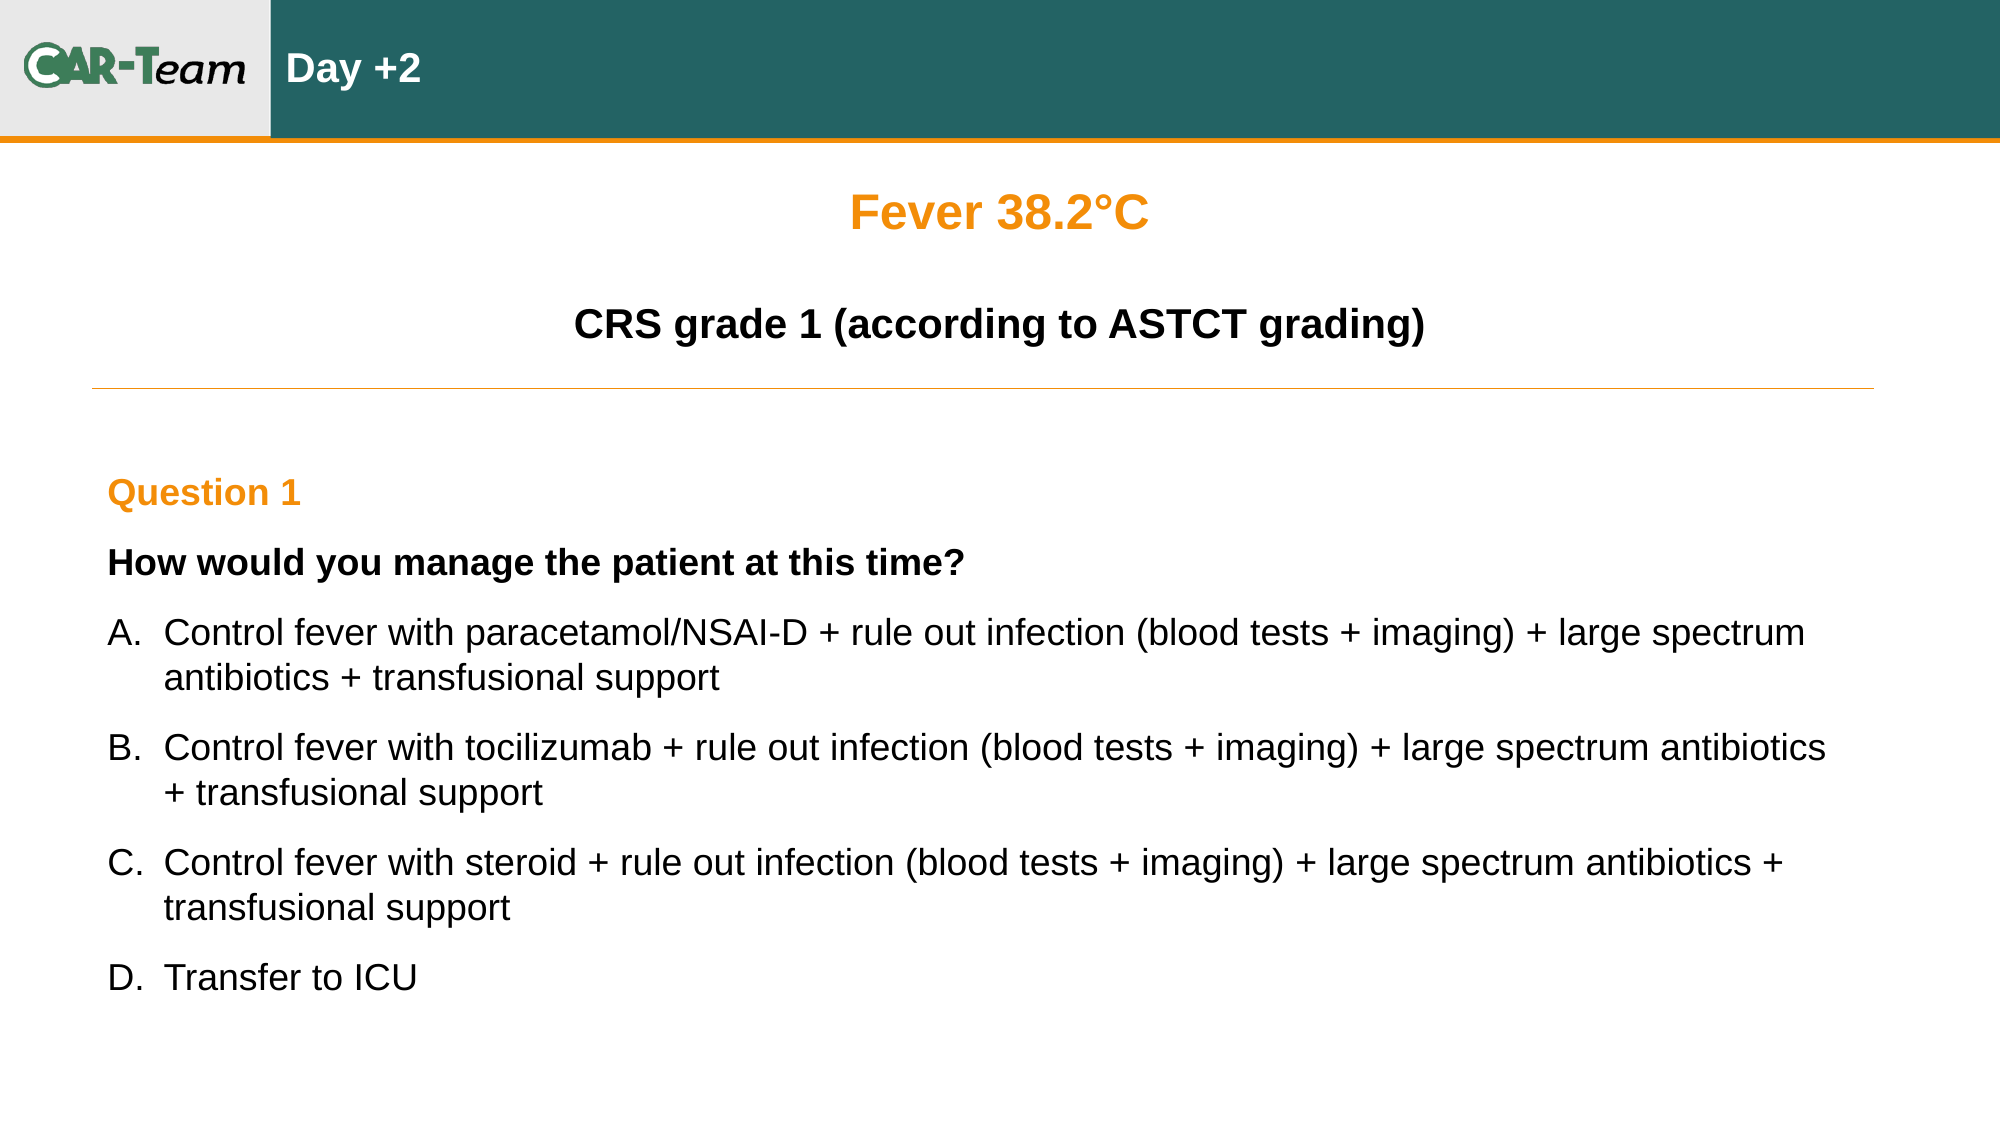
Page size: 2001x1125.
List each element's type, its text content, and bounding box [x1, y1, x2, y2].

text_box Fever 38.2°C [834, 171, 1165, 247]
text_box Question 1 How would you manage the patient at this time? Control fever with paracetamol/NSAI-D + rule out infection (blood tests + imaging) + large spectrum antibiotics + transfusional support Control fever with tocilizumab + rule out infection (blood tests + imaging) + large spectrum antibiotics + transfusional support Control fever with steroid + rule out infection (blood tests + imaging) + large spectrum antibiotics + transfusional support Transfer to ICU [92, 460, 1874, 1006]
text_box CRS grade 1 (according to ASTCT grading) [559, 289, 1441, 355]
picture [24, 42, 245, 88]
title Day +2 [270, 0, 1996, 139]
